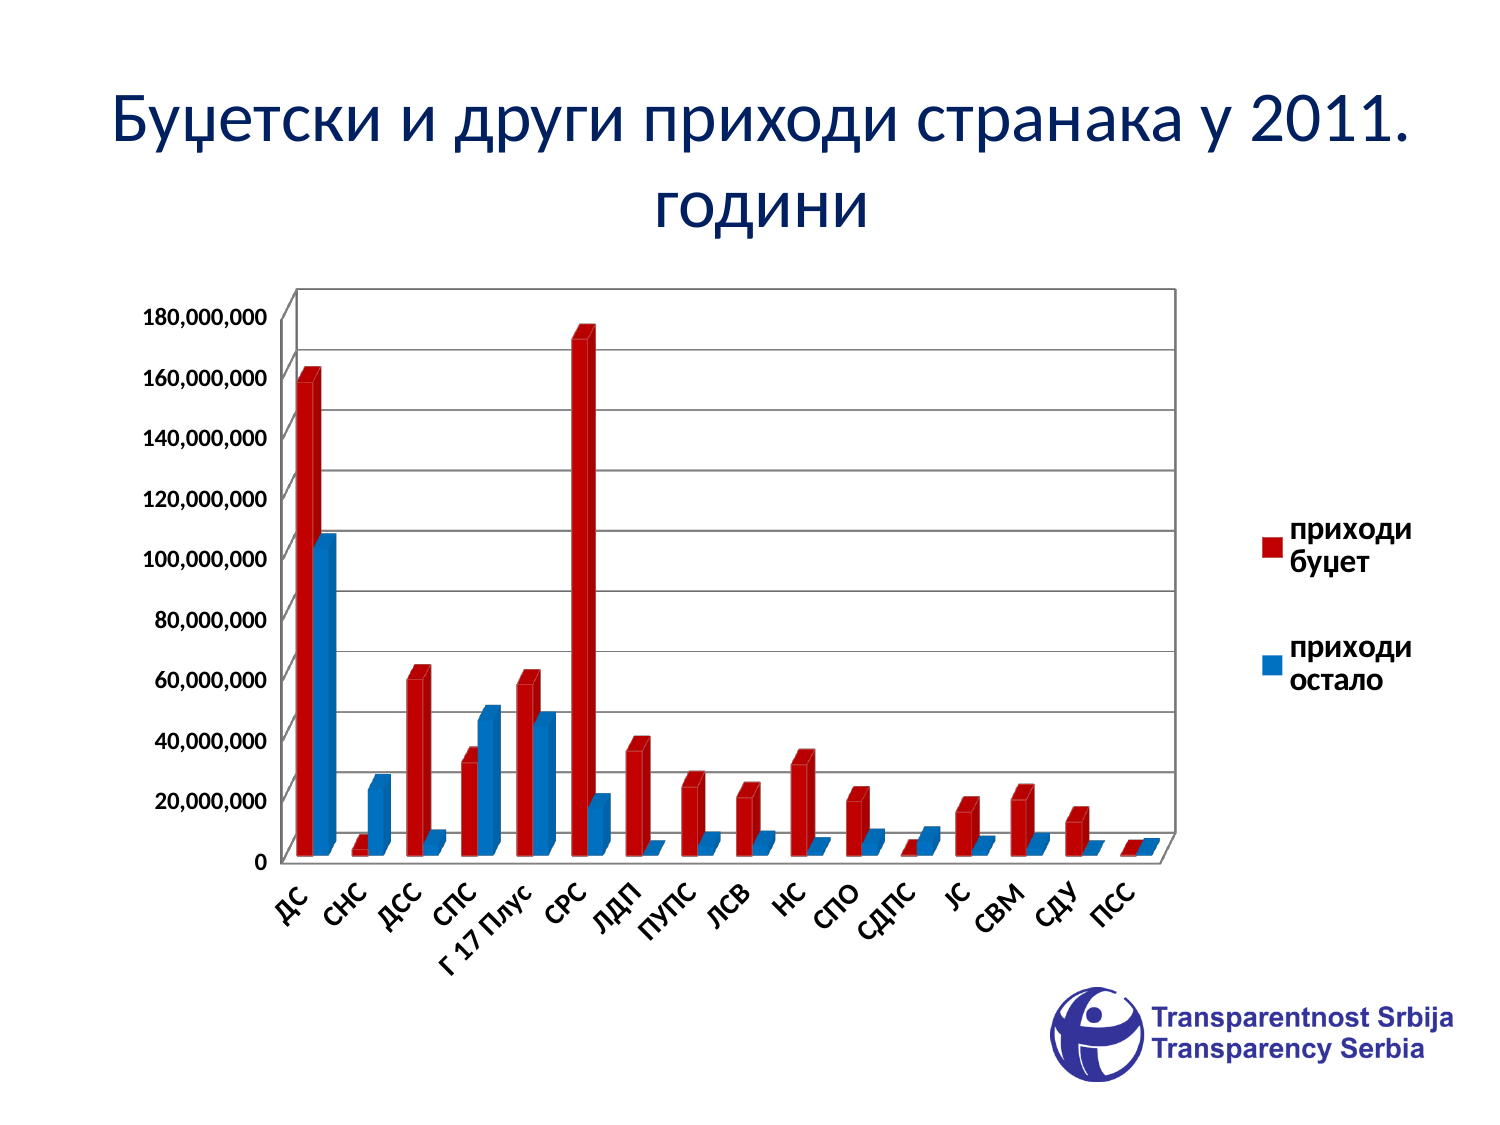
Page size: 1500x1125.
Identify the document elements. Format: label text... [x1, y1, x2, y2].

chart [49, 263, 1463, 1013]
title Буџетски и други приходи странака у 2011. години [87, 62, 1438, 250]
picture [1049, 1013, 1453, 1082]
